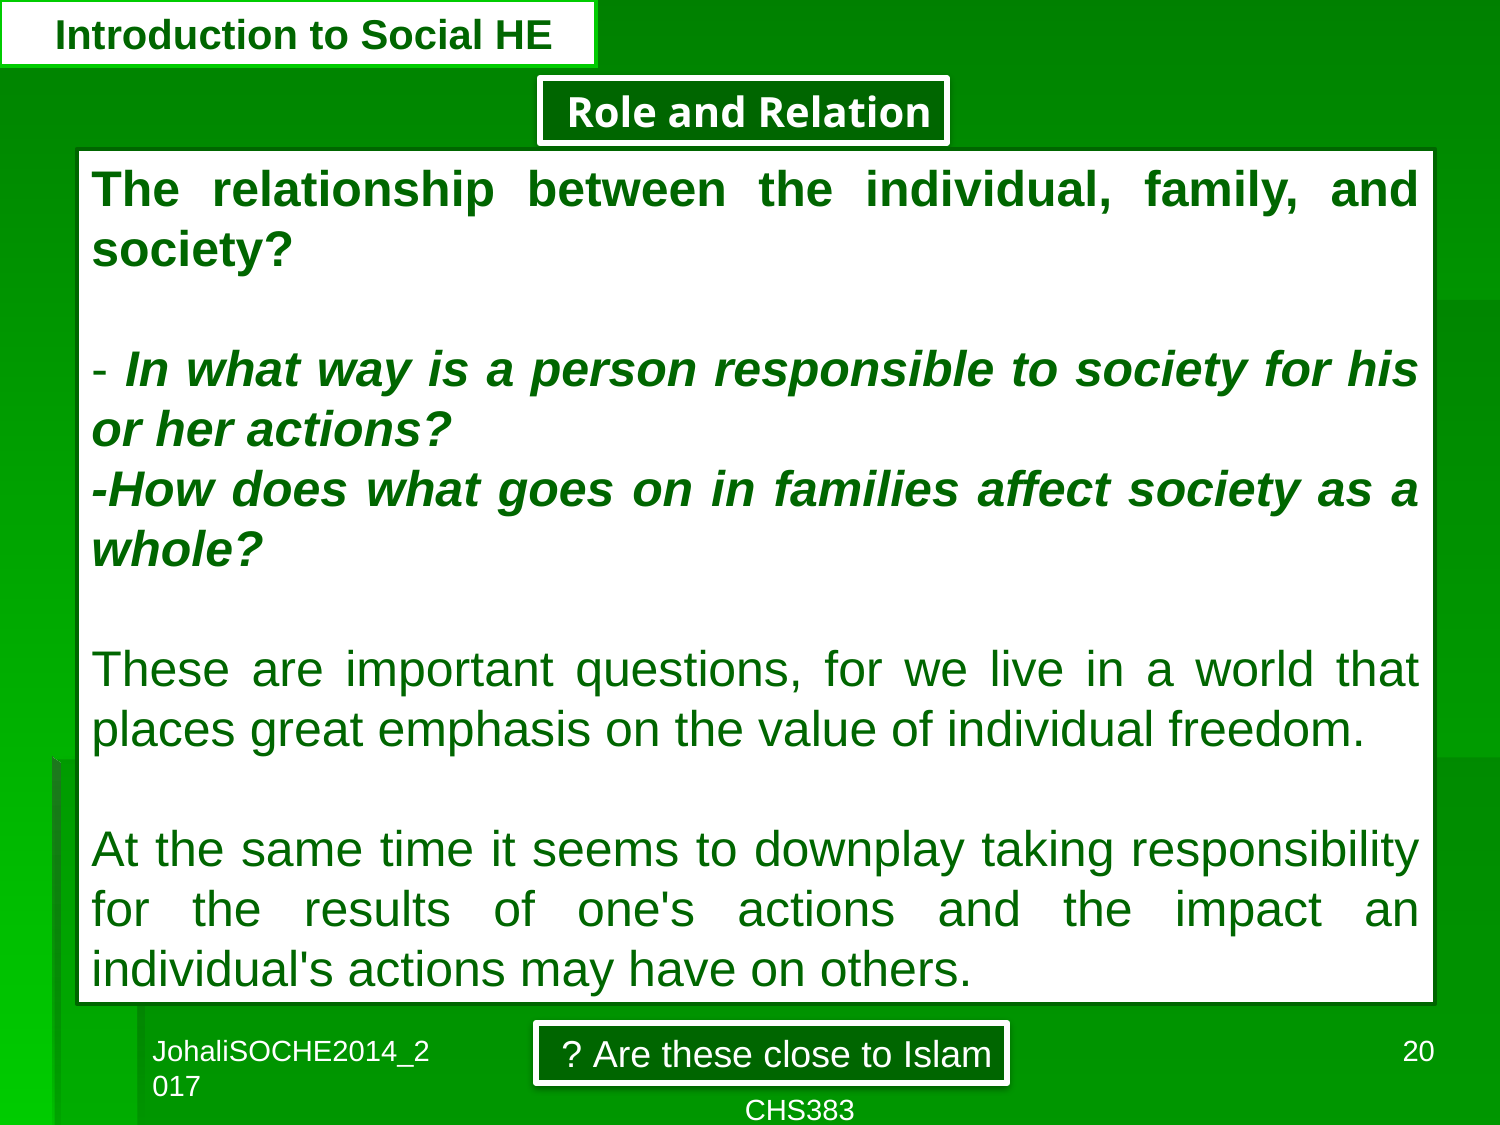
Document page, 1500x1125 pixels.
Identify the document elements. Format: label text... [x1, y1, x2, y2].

slide_number 20 [1137, 1024, 1451, 1103]
text_box The relationship between the individual, family, and society? - In what way is a person responsible to society for his or her actions? -How does what goes on in families affect society as a whole? These are important questions, for we live in a world that places great emphasis on the value of individual freedom. At the same time it seems to downplay taking responsibility for the results of one's actions and the impact an individual's actions may have on others. [75, 147, 1437, 1006]
title Introduction to Social HE [0, 0, 598, 68]
slide_number JohaliSOCHE2014_2017 [137, 1024, 450, 1103]
footer CHS383 [562, 1083, 1038, 1125]
text_box Role and Relation [537, 75, 950, 146]
text_box Are these close to Islam ? [533, 1020, 1010, 1086]
